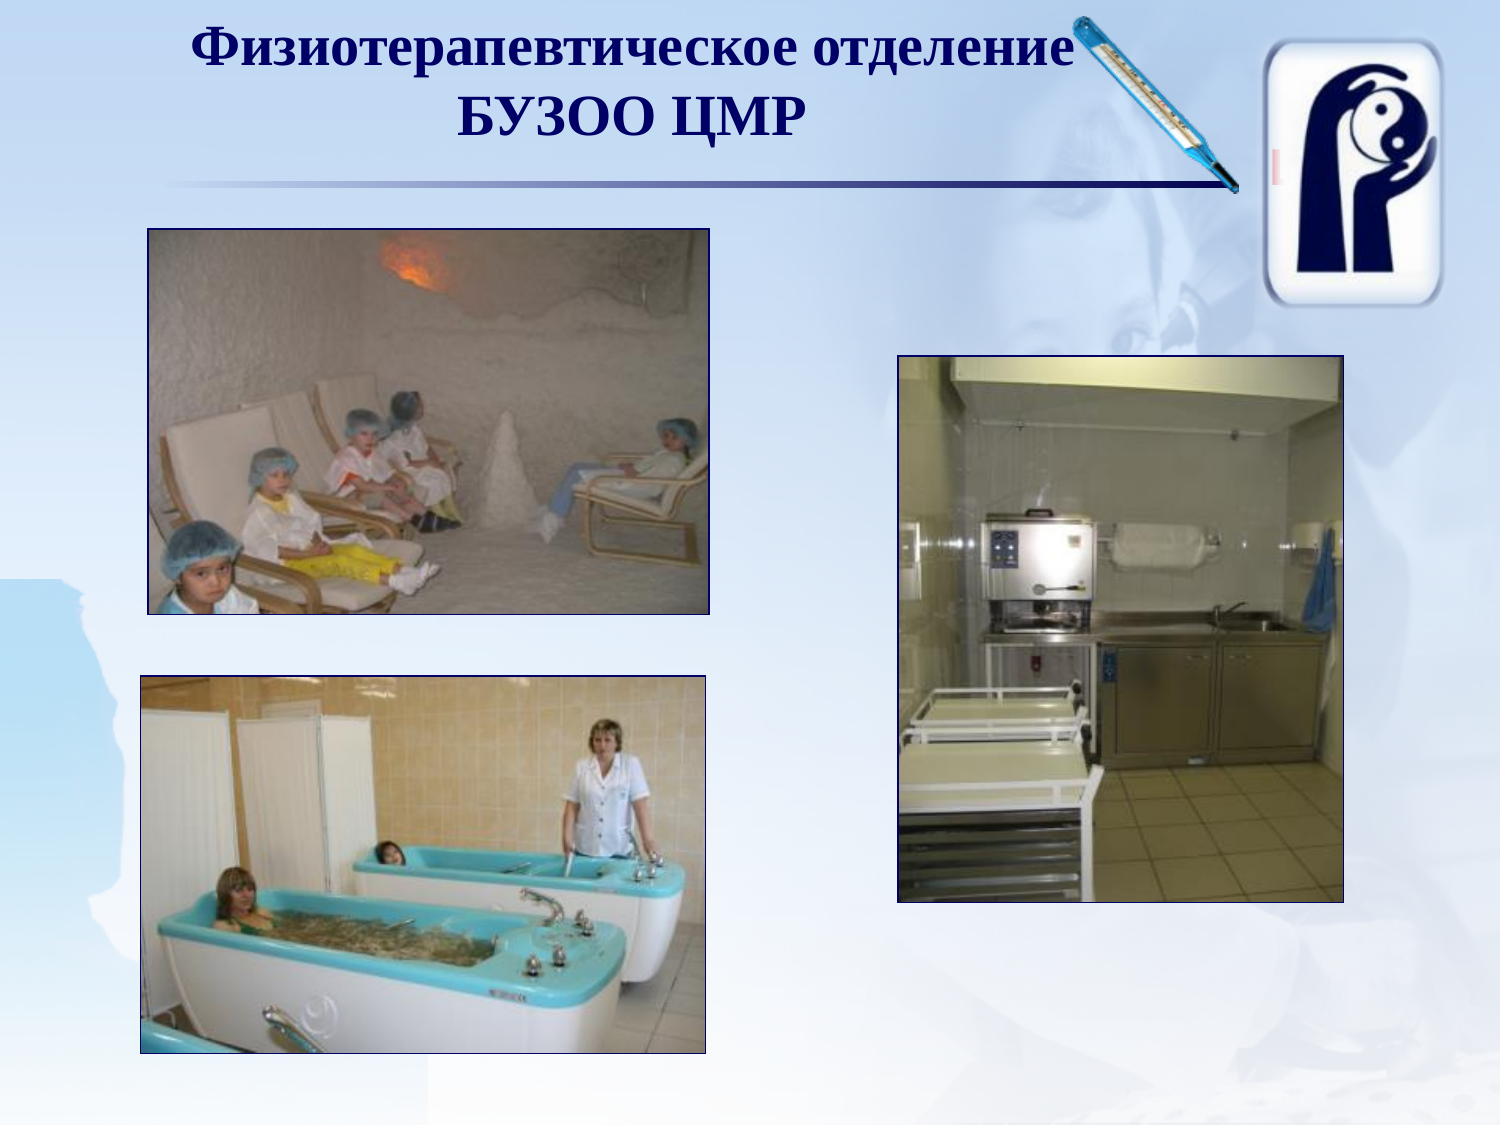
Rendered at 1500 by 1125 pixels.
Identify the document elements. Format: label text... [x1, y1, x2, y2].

text_box Физиотерапевтическое отделение БУЗОО ЦМР [122, 0, 1143, 185]
picture [0, 0, 1500, 1125]
